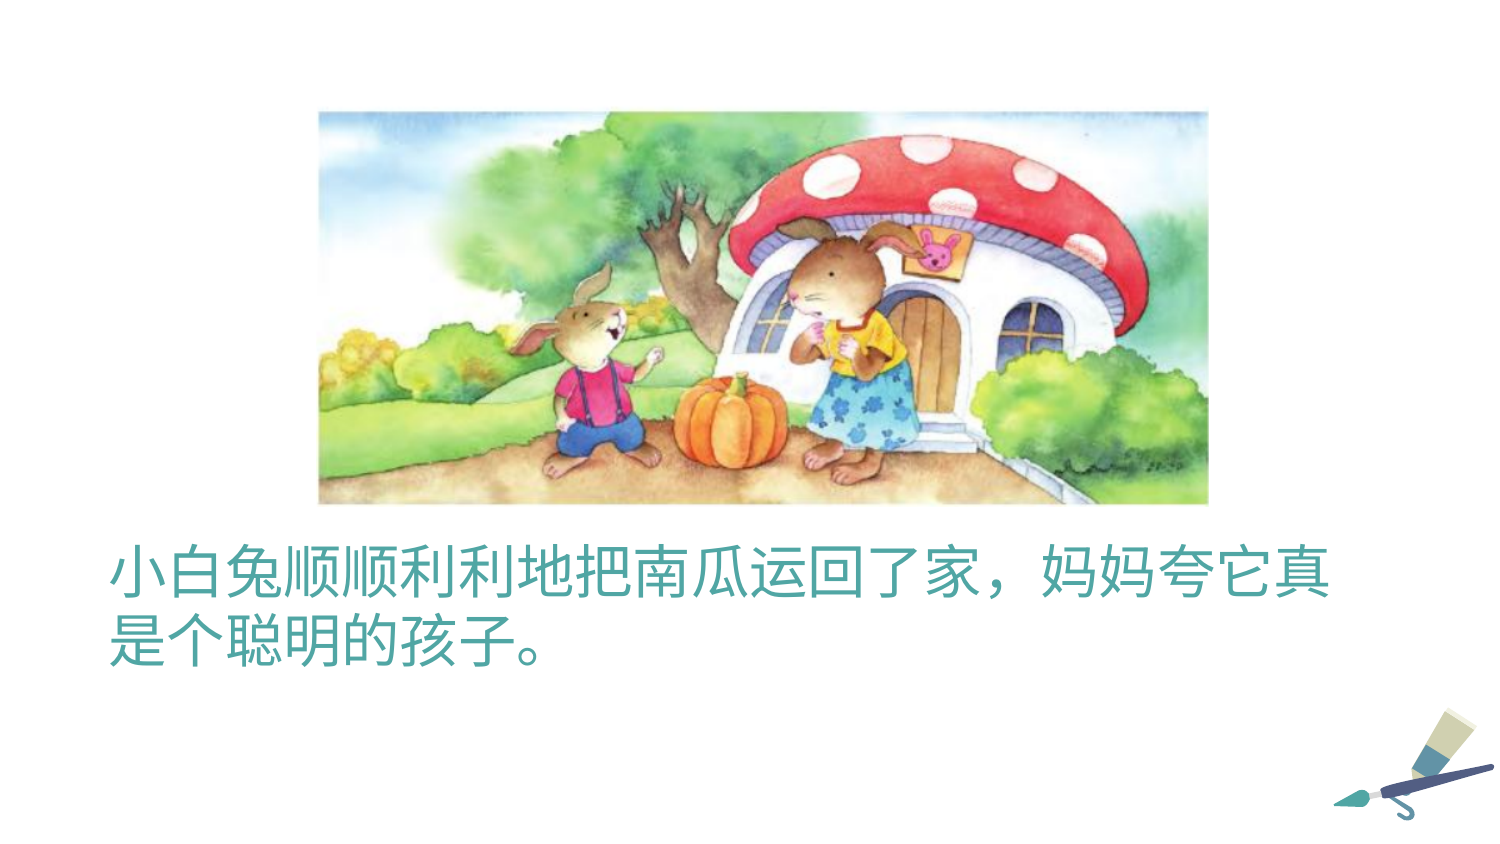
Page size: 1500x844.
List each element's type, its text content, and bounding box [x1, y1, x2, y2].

picture [316, 105, 1209, 507]
text_box 小白兔顺顺利利地把南瓜运回了家，妈妈夸它真是个聪明的孩子。 [93, 527, 1348, 682]
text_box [1358, 708, 1481, 844]
